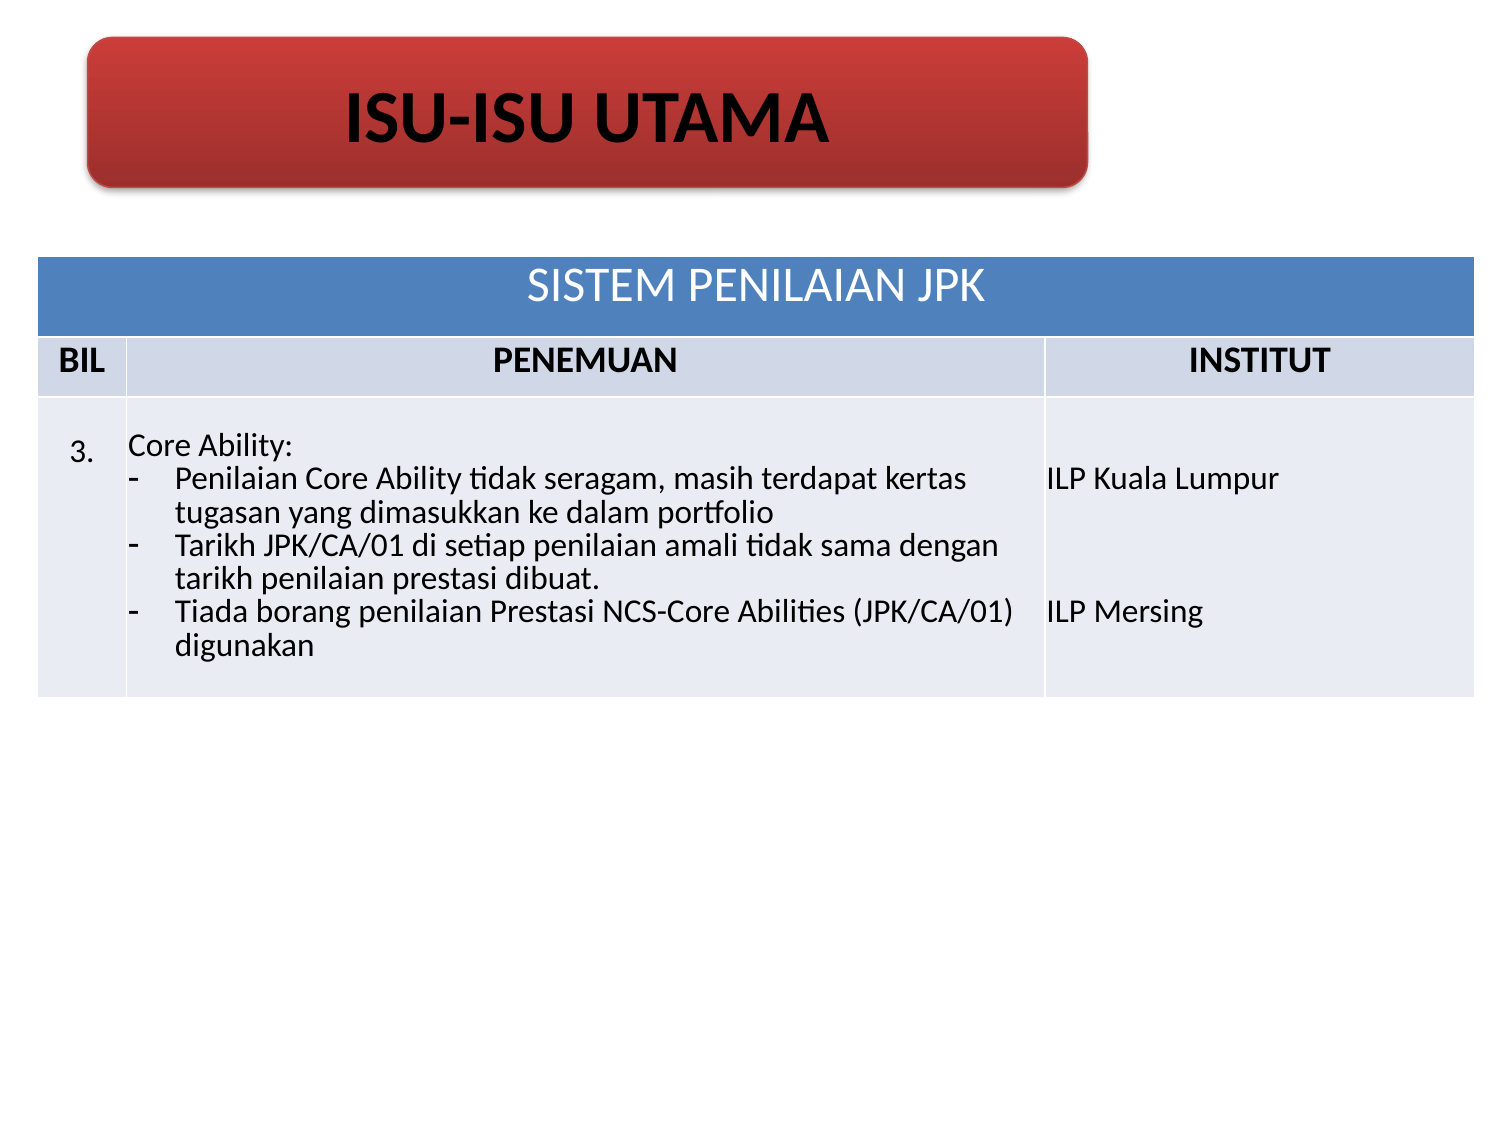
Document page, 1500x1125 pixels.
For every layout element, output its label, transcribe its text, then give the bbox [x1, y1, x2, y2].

table_cell Core Ability: Penilaian Core Ability tidak seragam, masih terdapat kertas tugasan yang dimasukkan ke dalam portfolio Tarikh JPK/CA/01 di setiap penilaian amali tidak sama dengan tarikh penilaian prestasi dibuat. Tiada borang penilaian Prestasi NCS-Core Abilities (JPK/CA/01) digunakan [127, 398, 1044, 697]
table_cell BIL [38, 338, 126, 396]
table_header SISTEM PENILAIAN JPK [38, 257, 1474, 336]
table_cell PENEMUAN [127, 338, 1044, 396]
table_cell ILP Kuala Lumpur ILP Mersing [1046, 398, 1474, 697]
text_box ISU-ISU UTAMA [86, 36, 1089, 189]
table_cell 3. [38, 398, 126, 697]
table_cell INSTITUT [1046, 338, 1474, 396]
